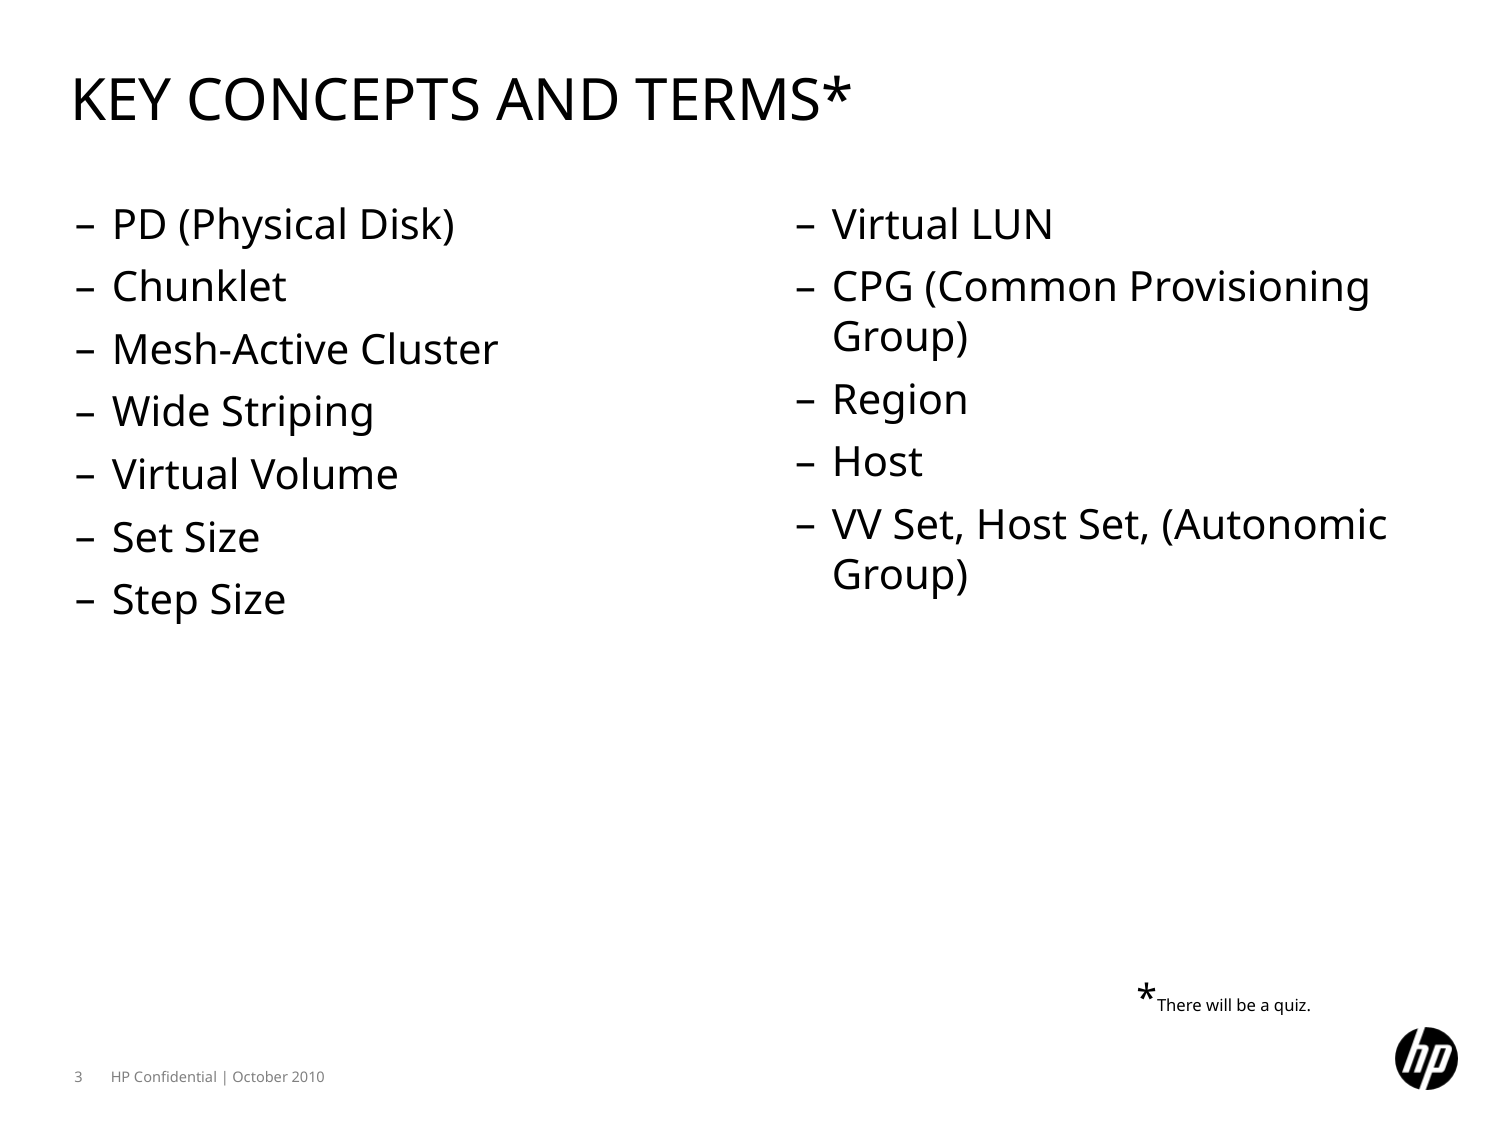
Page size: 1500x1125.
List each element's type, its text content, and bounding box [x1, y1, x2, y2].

title Key Concepts and Terms* [55, 54, 1451, 127]
text_box *There will be a quiz. [1121, 966, 1435, 1027]
list Virtual LUN CPG (Common Provisioning Group) Region Host VV Set, Host Set, (Autonomic Group) [779, 189, 1456, 967]
picture [1393, 1025, 1460, 1092]
list PD (Physical Disk) Chunklet Mesh-Active Cluster Wide Striping Virtual Volume Set Size Step Size [59, 189, 736, 967]
